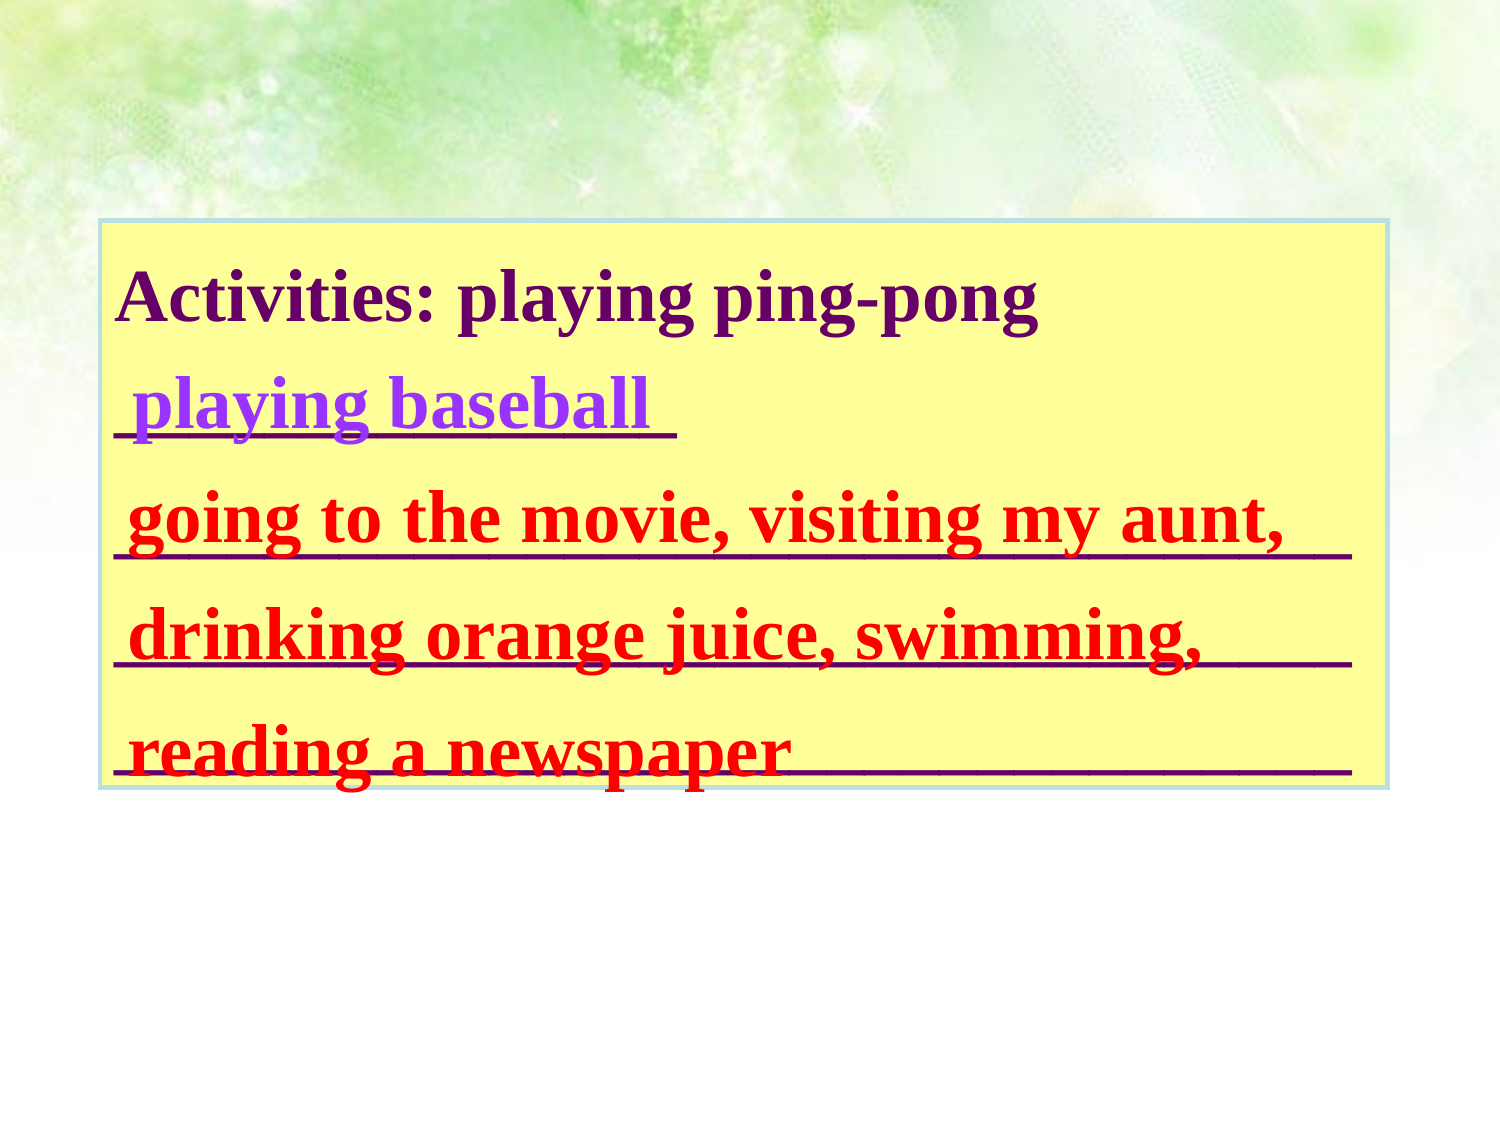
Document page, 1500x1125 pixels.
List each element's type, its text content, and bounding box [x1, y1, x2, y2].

text_box playing baseball [117, 345, 750, 451]
text_box Activities: playing ping-pong _______________ ___________________________________________________________________________________________________ [99, 220, 1388, 788]
picture [0, 0, 1500, 1125]
text_box going to the movie, visiting my aunt, drinking orange juice, swimming, reading a newspaper [112, 433, 1338, 800]
